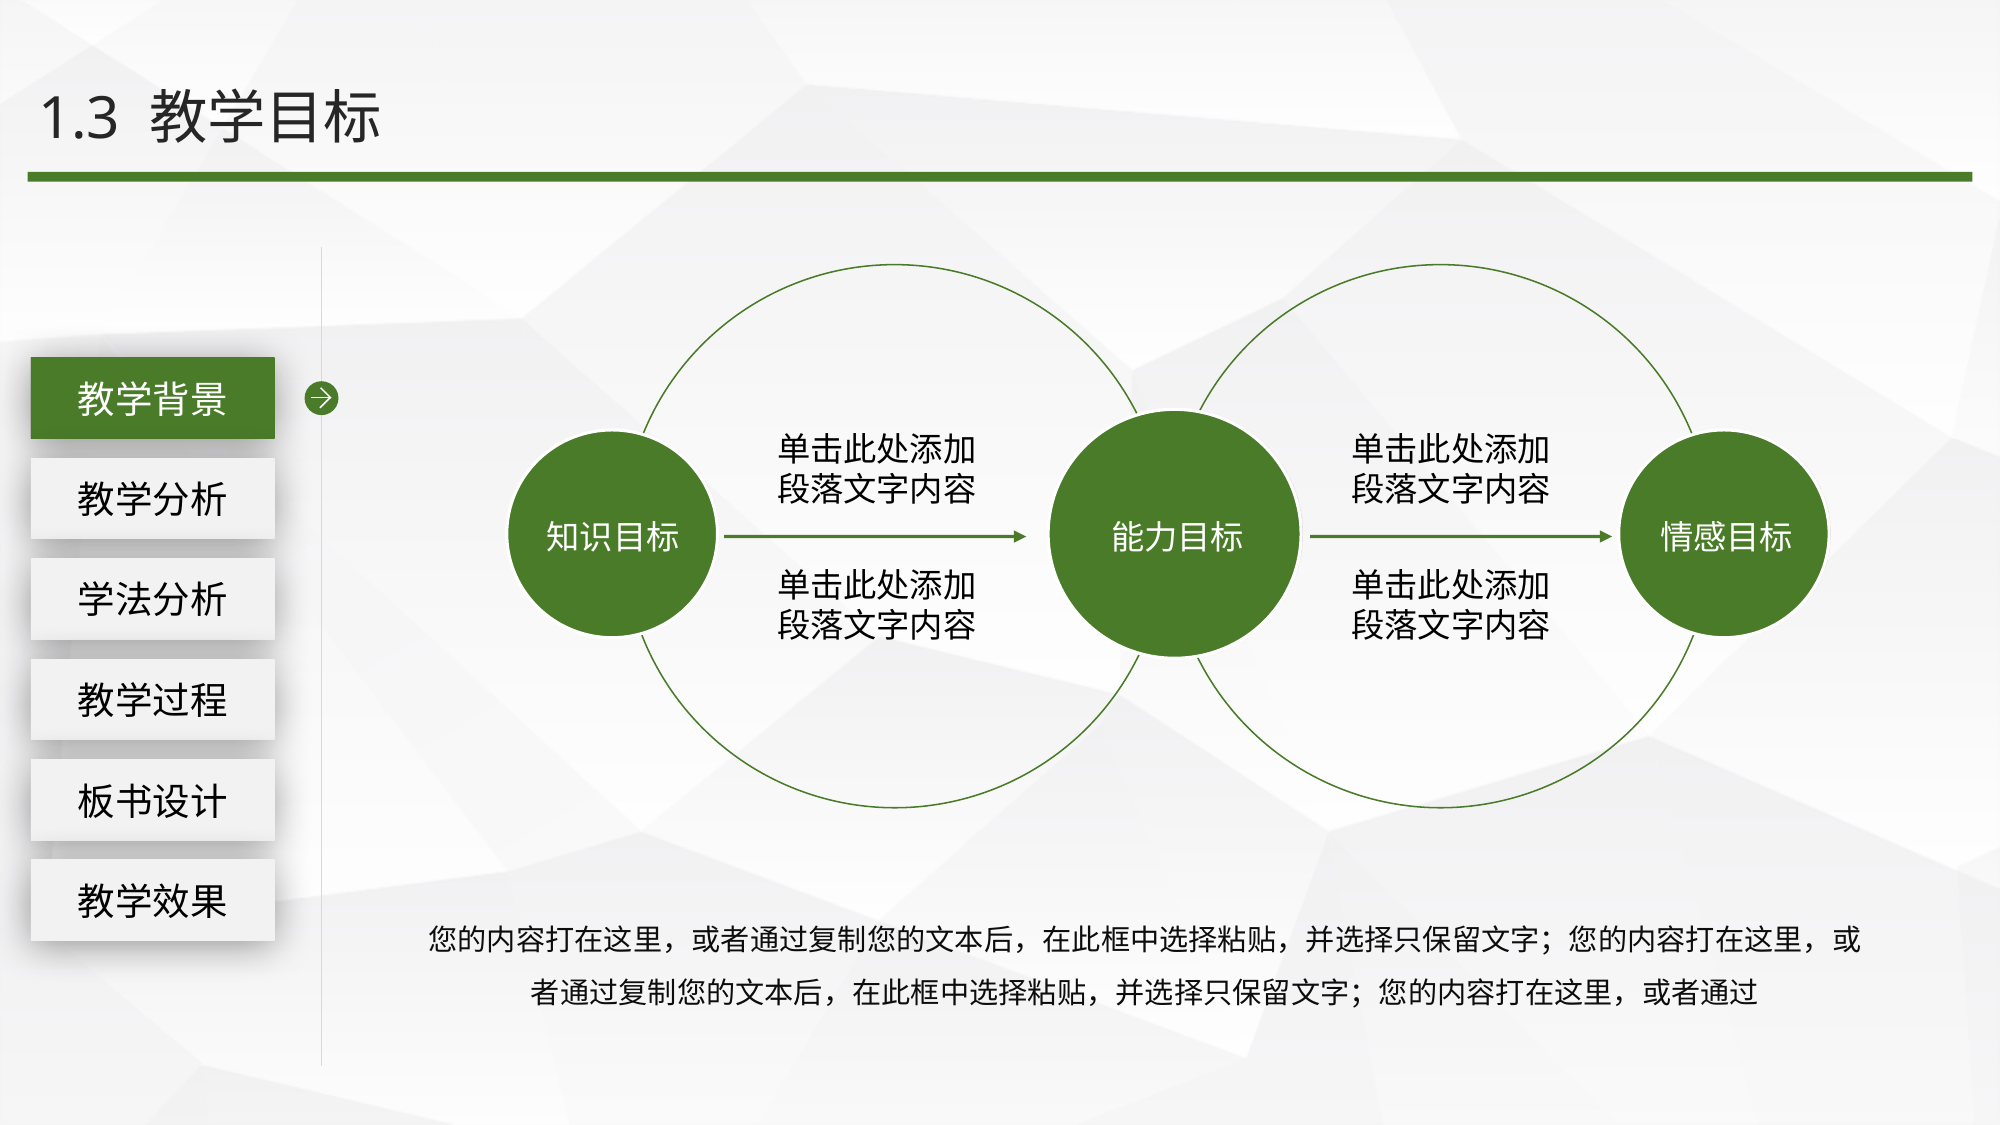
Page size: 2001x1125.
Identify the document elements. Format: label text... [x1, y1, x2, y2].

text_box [1048, 409, 1303, 659]
text_box 教学效果 [30, 859, 275, 941]
text_box 学法分析 [30, 558, 275, 640]
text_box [506, 429, 719, 638]
text_box [1200, 264, 1690, 429]
text_box 1.3 教学目标 [23, 73, 794, 158]
text_box 单击此处添加 段落文字内容 [682, 400, 1071, 536]
text_box [26, 171, 1973, 183]
text_box 教学分析 [30, 458, 275, 539]
text_box [645, 264, 1135, 429]
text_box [304, 381, 339, 416]
text_box 您的内容打在这里，或者通过复制您的文本后，在此框中选择粘贴，并选择只保留文字；您的内容打在这里，或者通过复制您的文本后，在此框中选择粘贴，并选择只保留文字；您的内容打在这里，或者通过 [405, 896, 1885, 1017]
text_box 板书设计 [30, 759, 275, 841]
text_box 教学背景 [30, 357, 275, 439]
text_box 单击此处添加 段落文字内容 [1257, 536, 1646, 673]
picture [0, 0, 2000, 1125]
text_box [1198, 638, 1693, 808]
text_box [1618, 429, 1831, 638]
text_box 单击此处添加 段落文字内容 [682, 536, 1071, 673]
text_box [643, 638, 1137, 808]
text_box 教学过程 [30, 659, 275, 740]
text_box 单击此处添加 段落文字内容 [1257, 400, 1646, 536]
